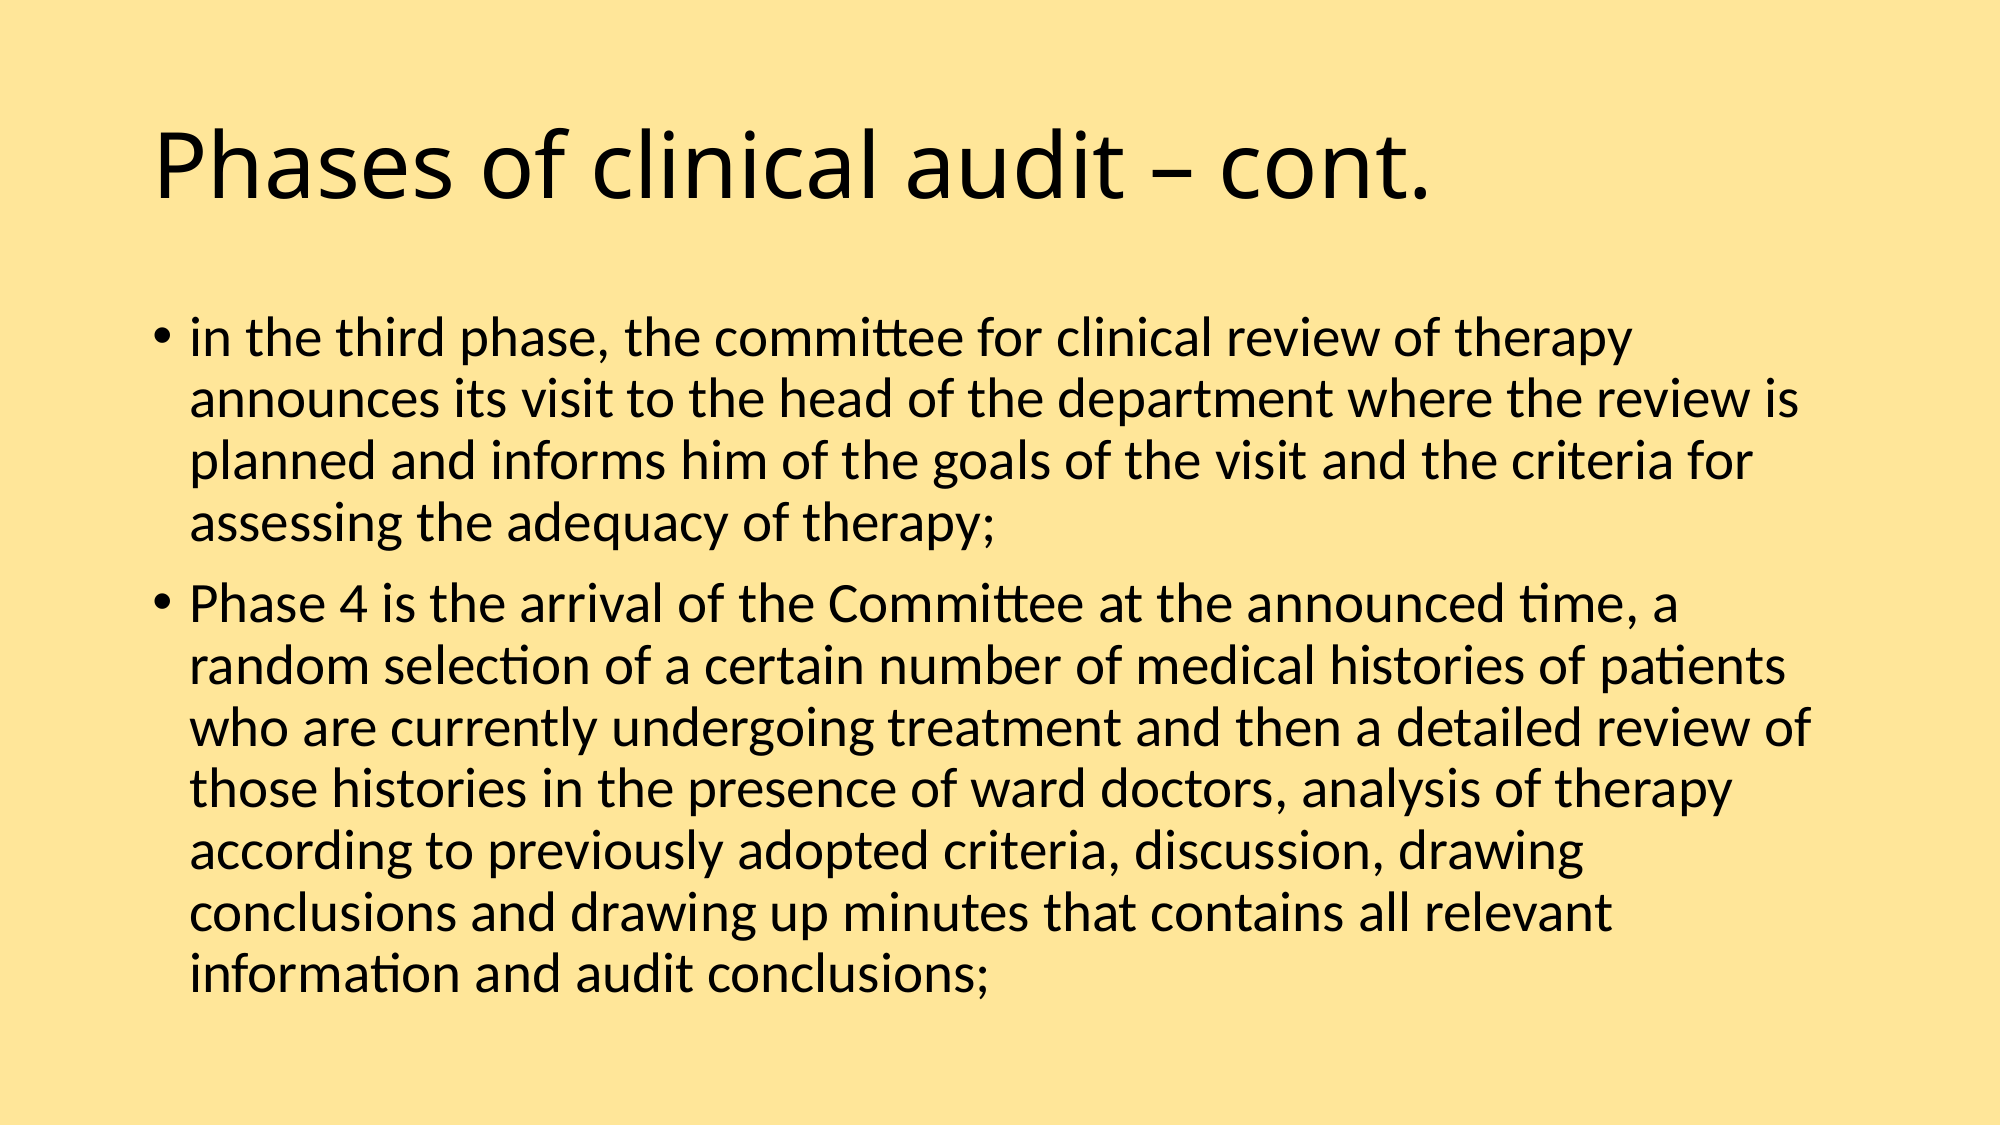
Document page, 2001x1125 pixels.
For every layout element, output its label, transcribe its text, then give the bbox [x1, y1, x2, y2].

list in the third phase, the committee for clinical review of therapy announces its visit to the head of the department where the review is planned and informs him of the goals of the visit and the criteria for assessing the adequacy of therapy; Phase 4 is the arrival of the Committee at the announced time, a random selection of a certain number of medical histories of patients who are currently undergoing treatment and then a detailed review of those histories in the presence of ward doctors, analysis of therapy according to previously adopted criteria, discussion, drawing conclusions and drawing up minutes that contains all relevant information and audit conclusions; [137, 299, 1863, 1014]
title Phases of clinical audit – cont. [137, 59, 1863, 278]
